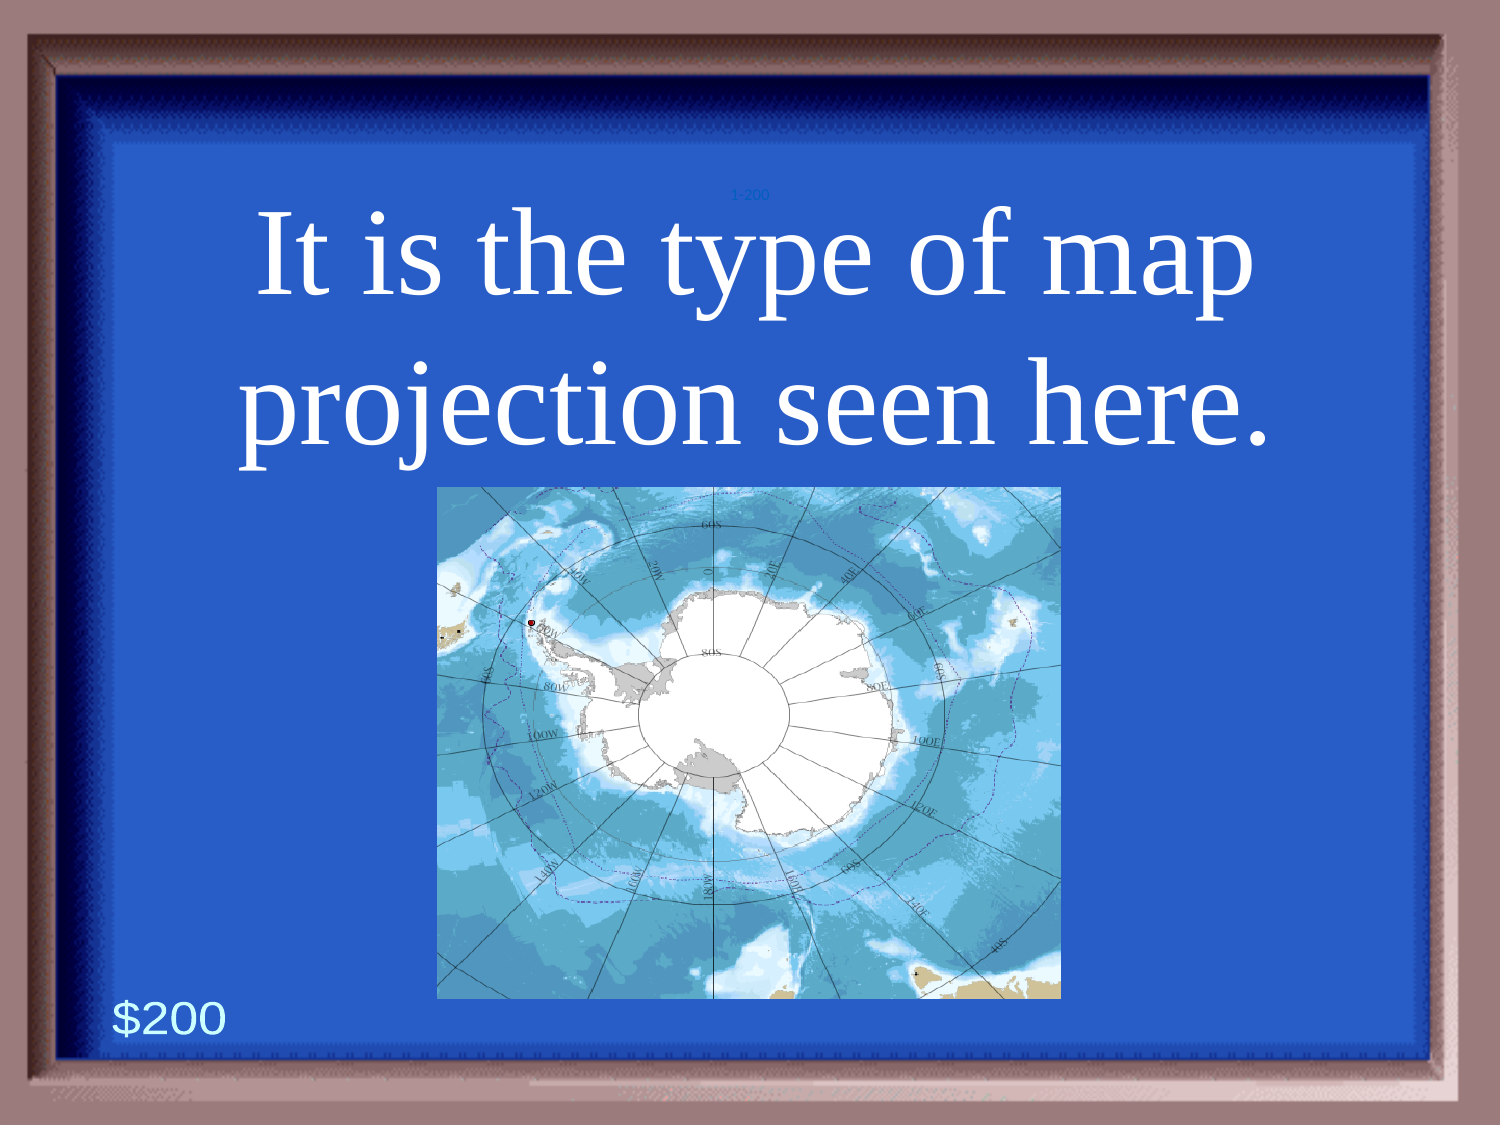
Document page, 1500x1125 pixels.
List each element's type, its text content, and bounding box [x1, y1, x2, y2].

picture [0, 0, 1500, 1125]
title 1-200 [112, 99, 1388, 288]
text_box It is the type of map projection seen here. [187, 162, 1325, 478]
